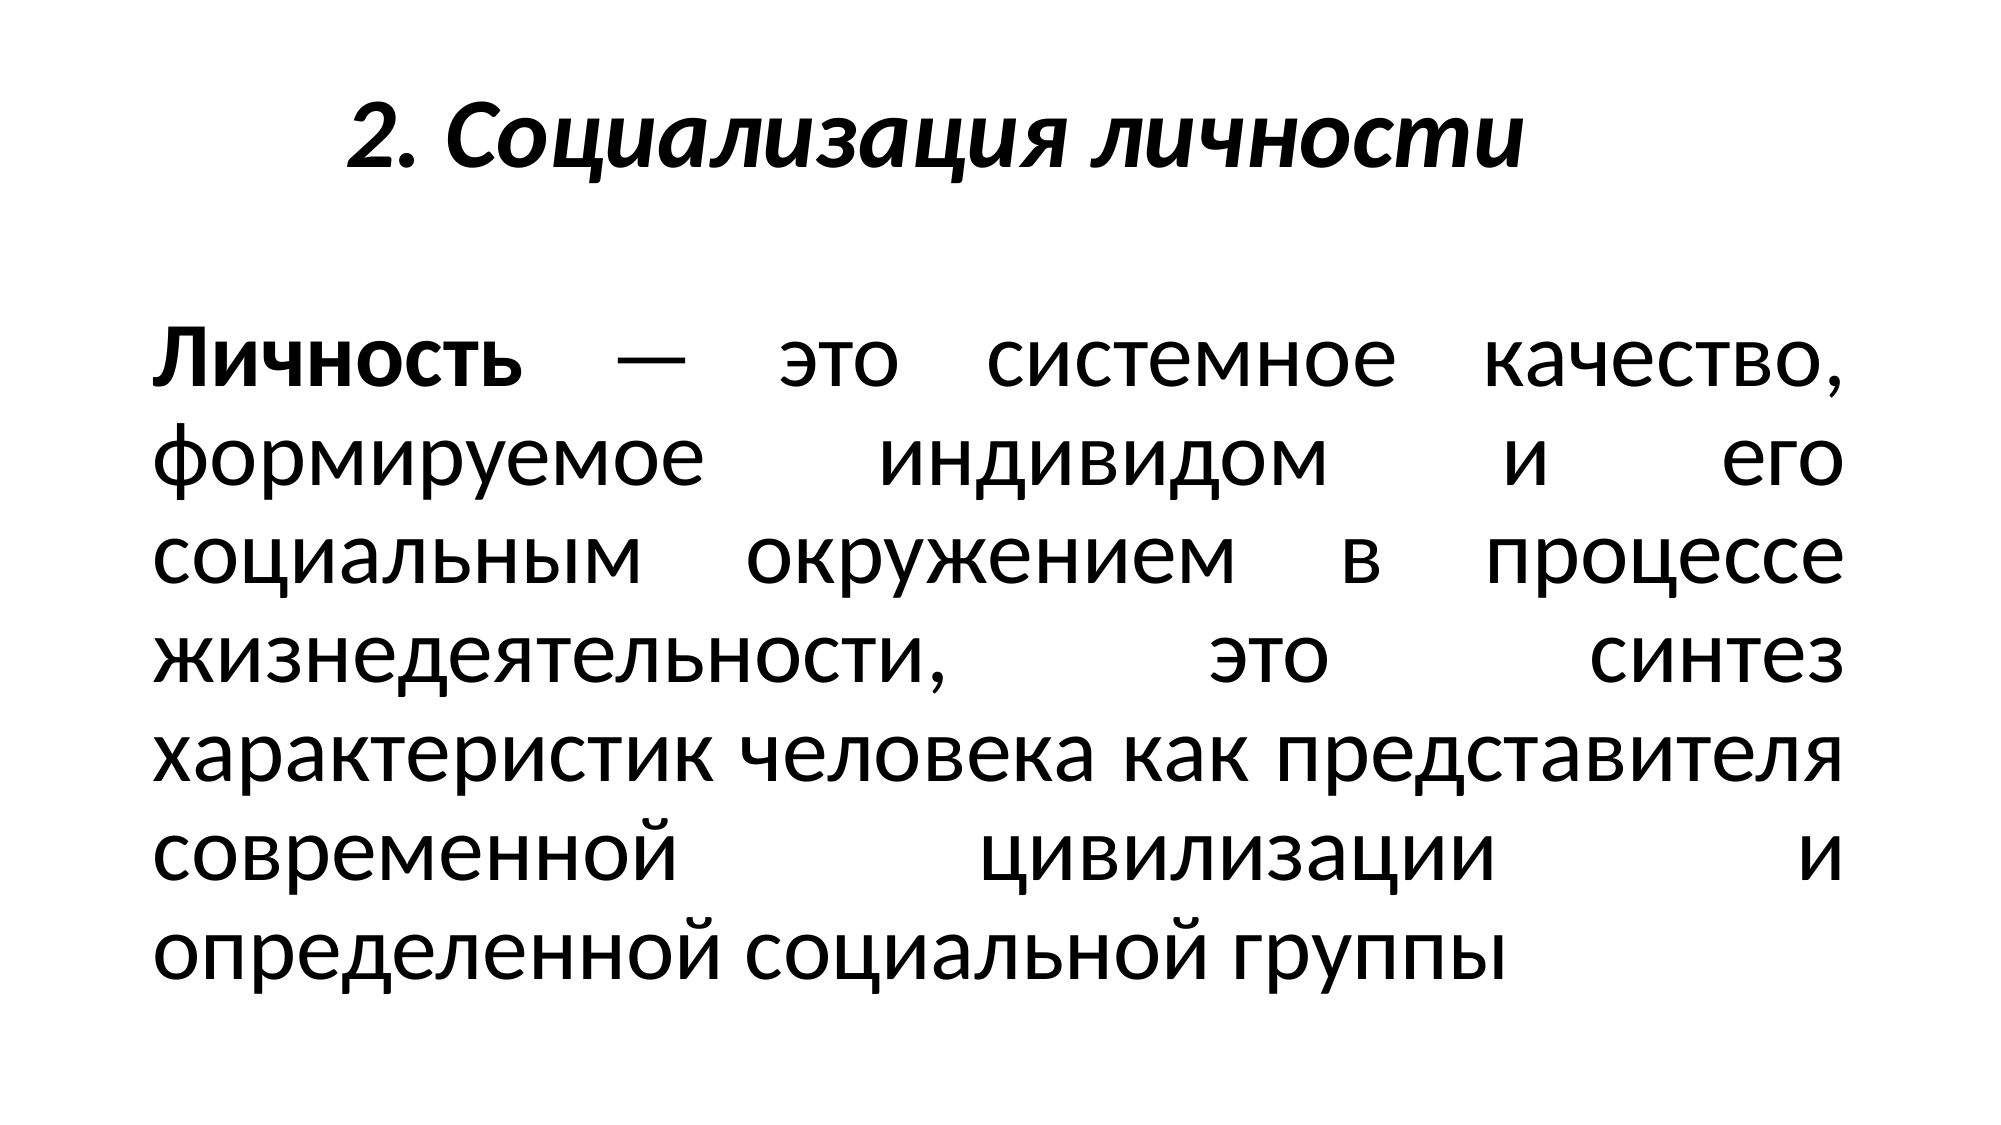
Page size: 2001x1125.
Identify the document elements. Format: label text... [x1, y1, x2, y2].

list Личность — это системное качество, формируемое индивидом и его социальным окружением в процессе жизнедеятельности, это синтез характеристик человека как представителя современной цивилизации и определенной социальной группы [137, 299, 1863, 1014]
title [137, 59, 1863, 278]
text_box 2. Социализация личности [330, 59, 1670, 195]
